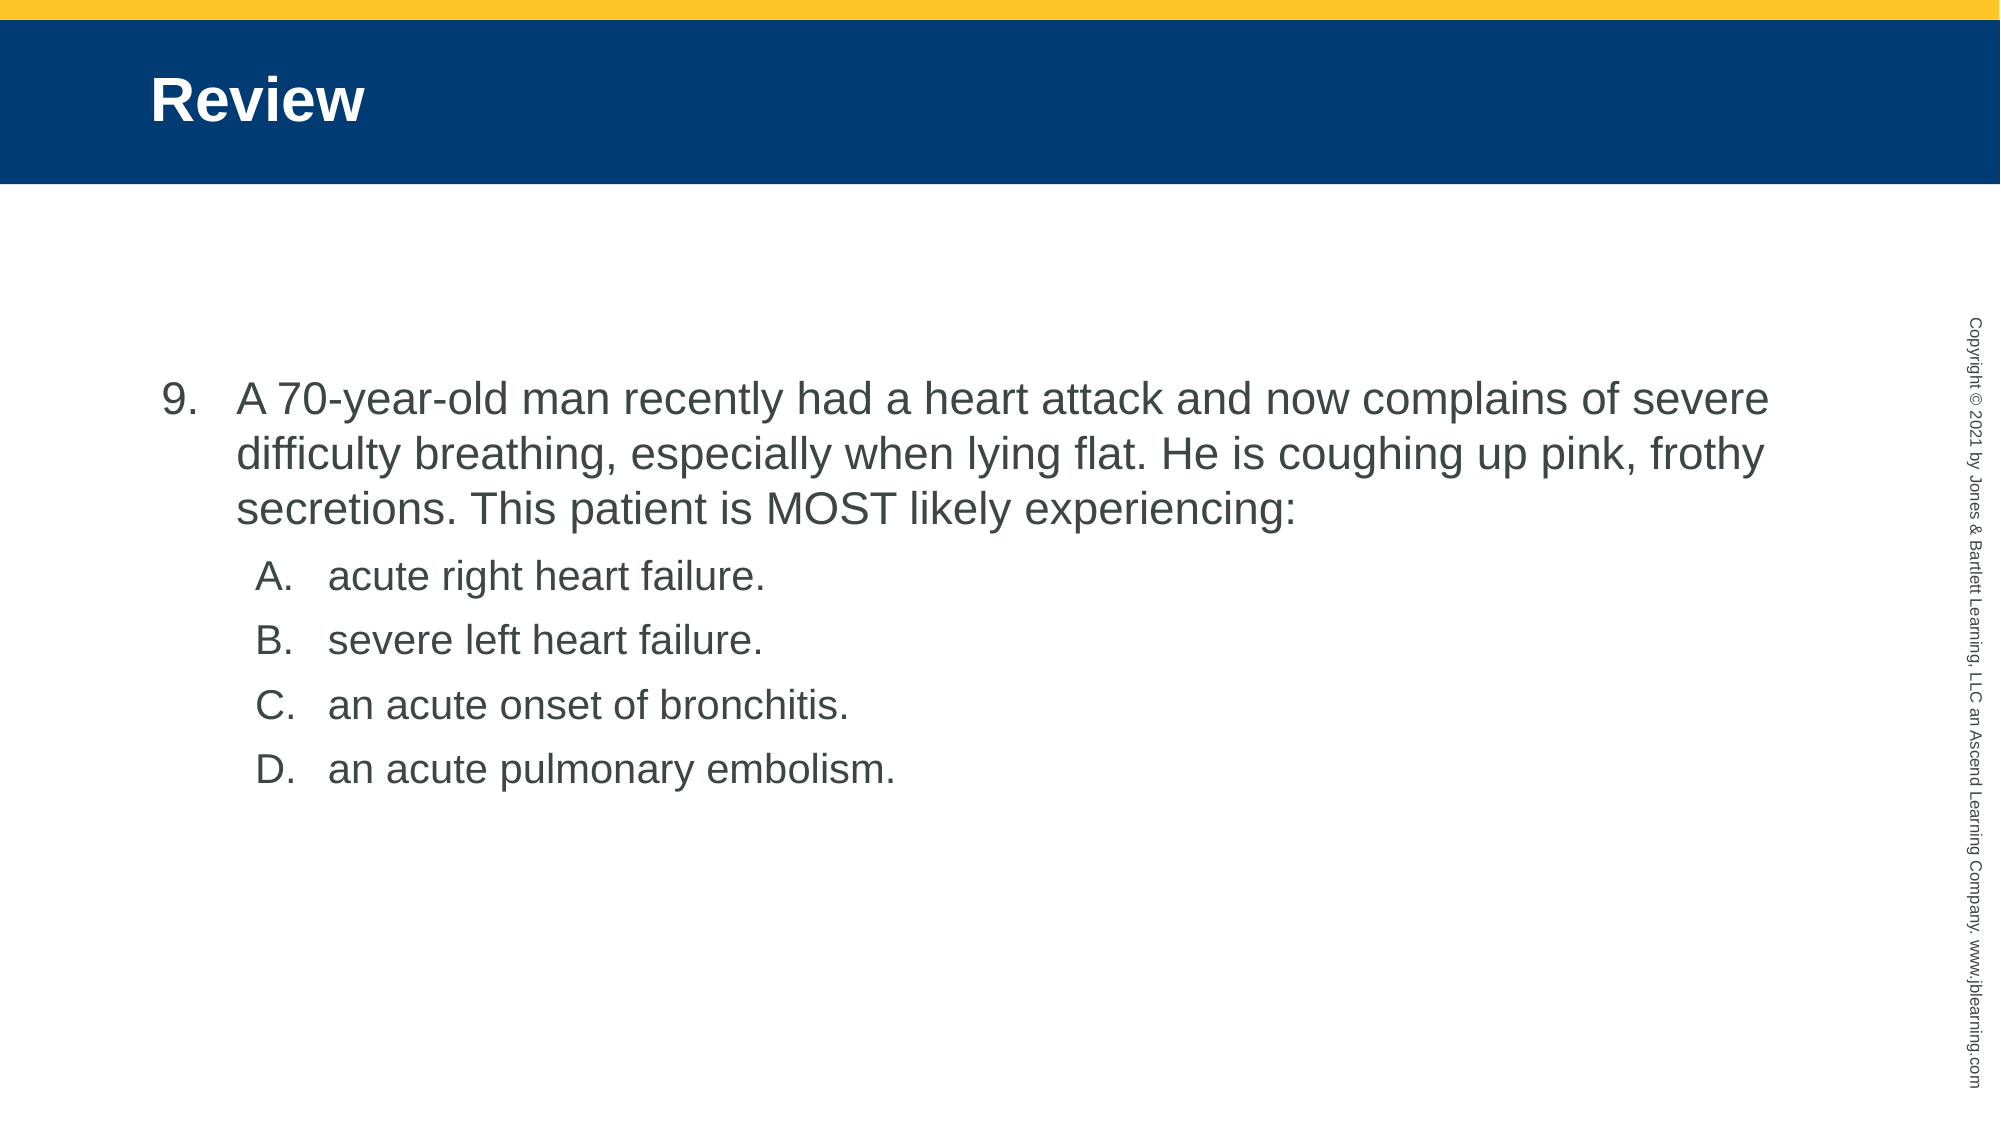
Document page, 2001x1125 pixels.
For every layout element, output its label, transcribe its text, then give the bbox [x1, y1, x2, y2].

title Review [0, 19, 2000, 185]
list A 70-year-old man recently had a heart attack and now complains of severe difficulty breathing, especially when lying flat. He is coughing up pink, frothy secretions. This patient is MOST likely experiencing: acute right heart failure. severe left heart failure. an acute onset of bronchitis. an acute pulmonary embolism. [146, 361, 1859, 1016]
